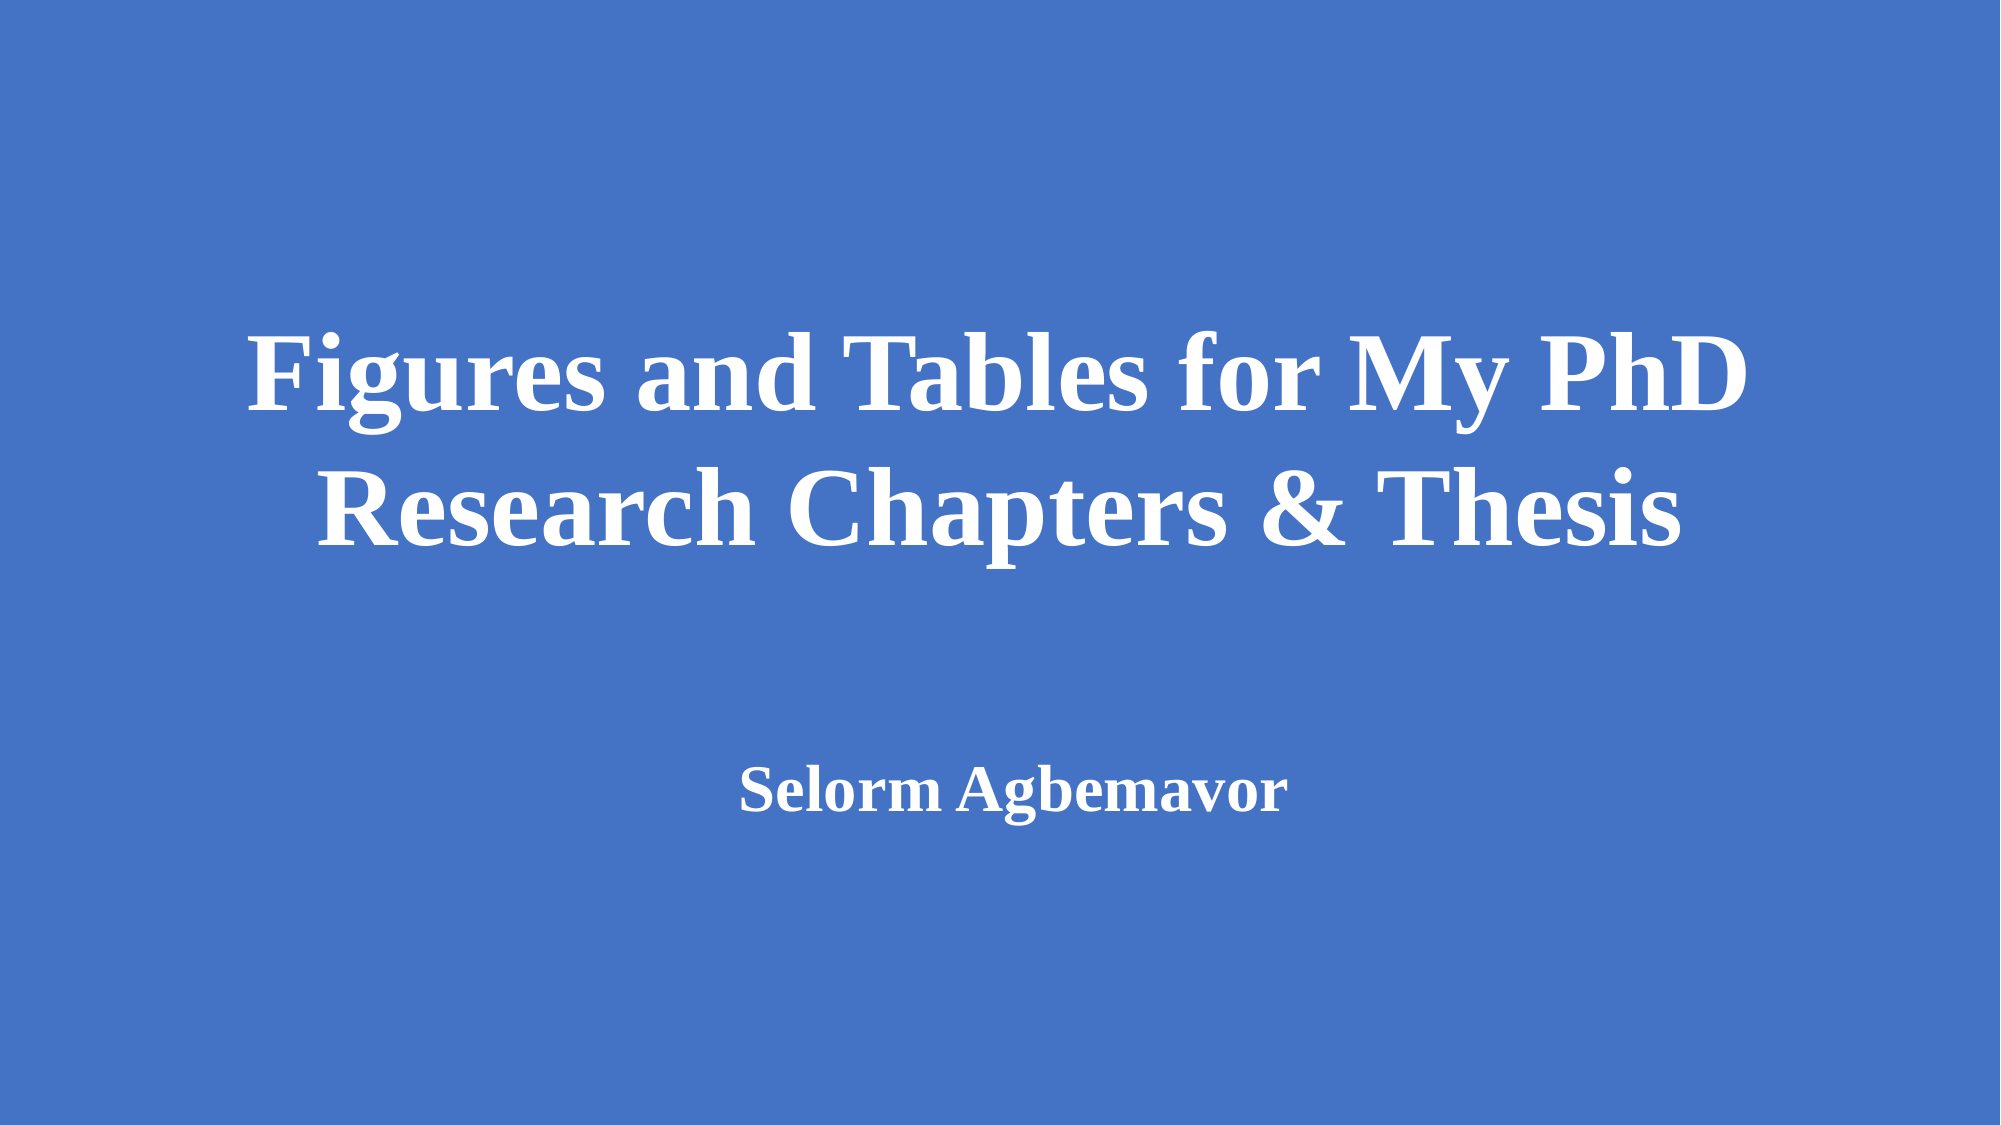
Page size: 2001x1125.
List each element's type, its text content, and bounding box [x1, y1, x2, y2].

text_box Selorm Agbemavor [723, 737, 1306, 833]
text_box Figures and Tables for My PhD Research Chapters & Thesis [231, 290, 1768, 576]
